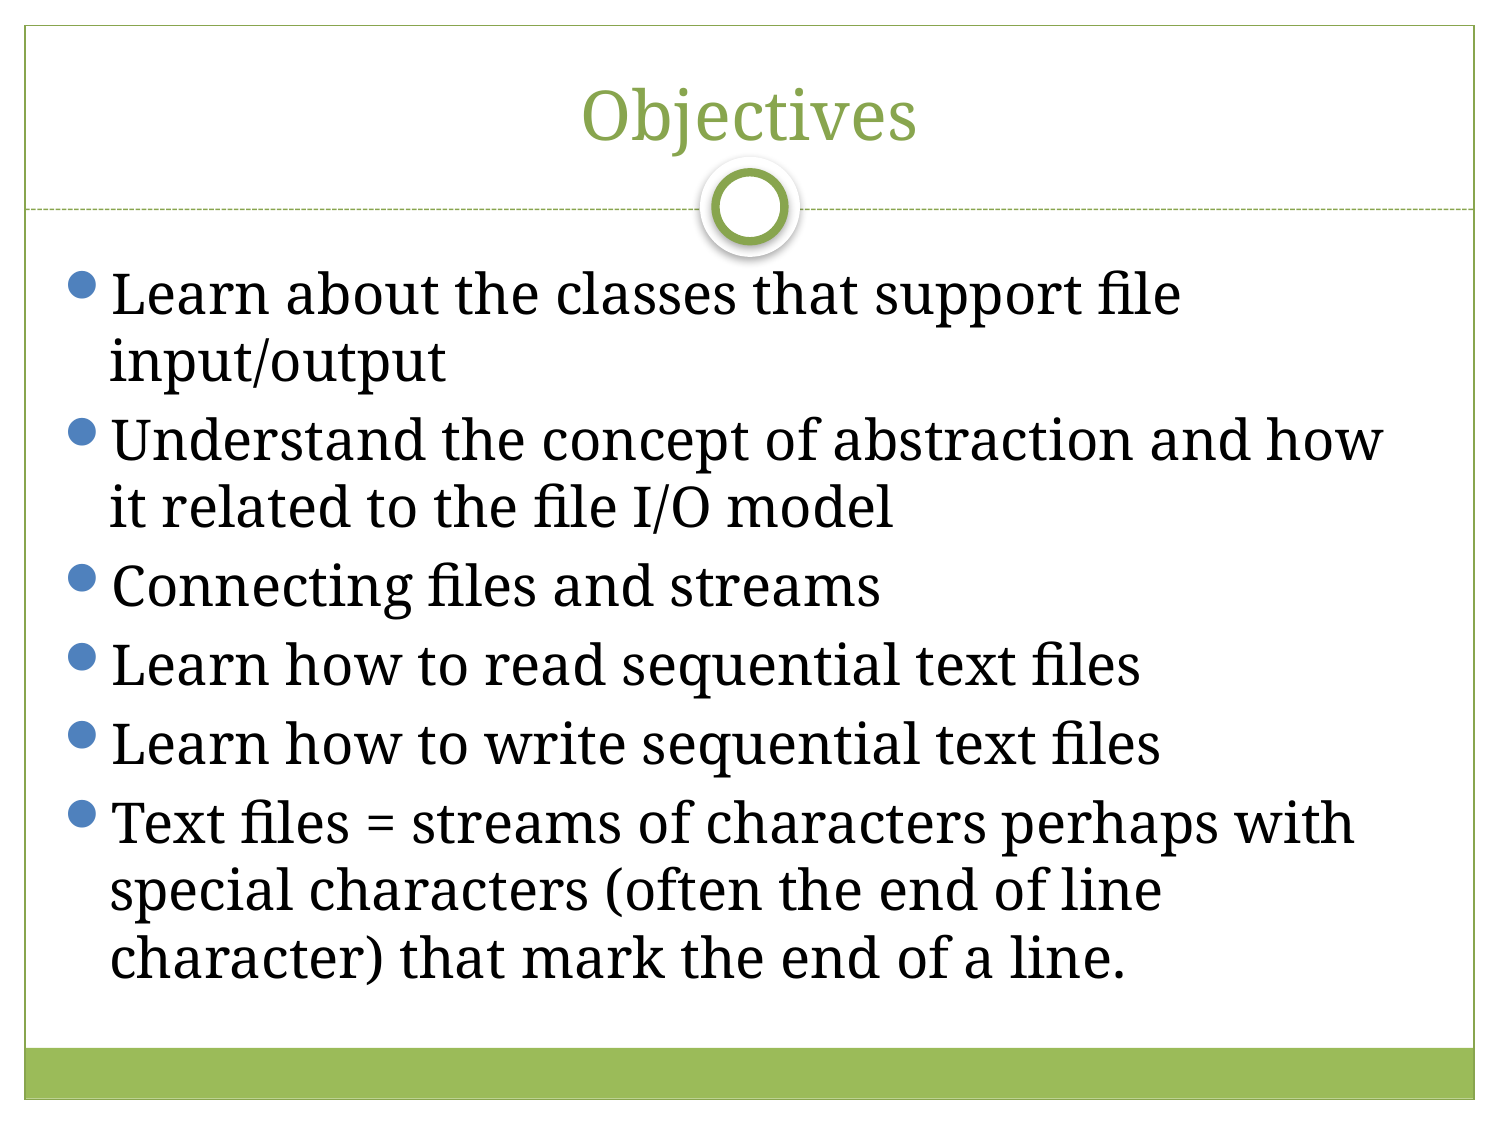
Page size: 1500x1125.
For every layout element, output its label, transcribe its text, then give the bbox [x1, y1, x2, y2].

list Learn about the classes that support file input/output Understand the concept of abstraction and how it related to the file I/O model Connecting files and streams Learn how to read sequential text files Learn how to write sequential text files Text files = streams of characters perhaps with special characters (often the end of line character) that mark the end of a line. [49, 250, 1445, 1001]
title Objectives [49, 37, 1450, 162]
